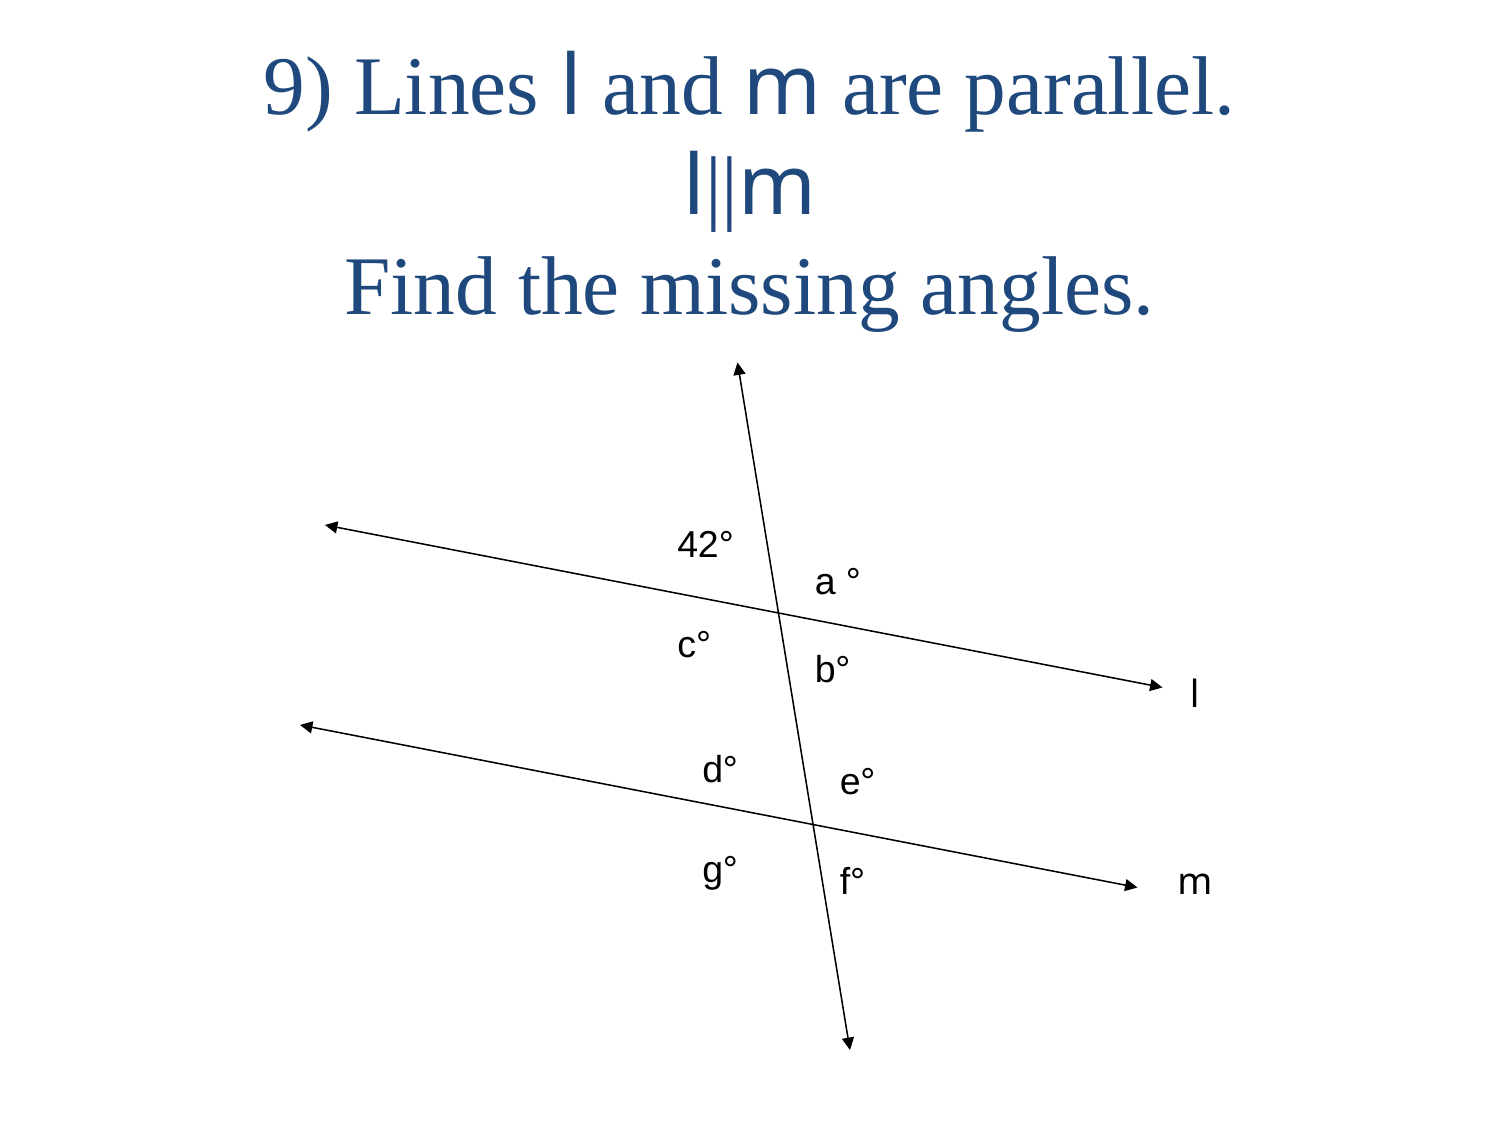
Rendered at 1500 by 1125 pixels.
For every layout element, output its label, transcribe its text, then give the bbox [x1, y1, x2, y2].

text_box e° [825, 749, 938, 810]
text_box c° [662, 612, 775, 673]
text_box m [1162, 849, 1325, 910]
text_box 42° [662, 512, 775, 573]
text_box [733, 362, 763, 512]
text_box [913, 638, 1163, 692]
text_box b° [800, 637, 913, 698]
text_box a ° [800, 549, 913, 610]
text_box l [1174, 662, 1338, 723]
text_box [324, 521, 903, 637]
text_box [826, 910, 855, 1051]
text_box 9) Lines l and m are parallel. l||m Find the missing angles. [74, 87, 1425, 275]
text_box [300, 721, 1138, 892]
text_box f° [825, 849, 938, 910]
text_box d° [687, 737, 800, 798]
text_box g° [687, 837, 800, 898]
